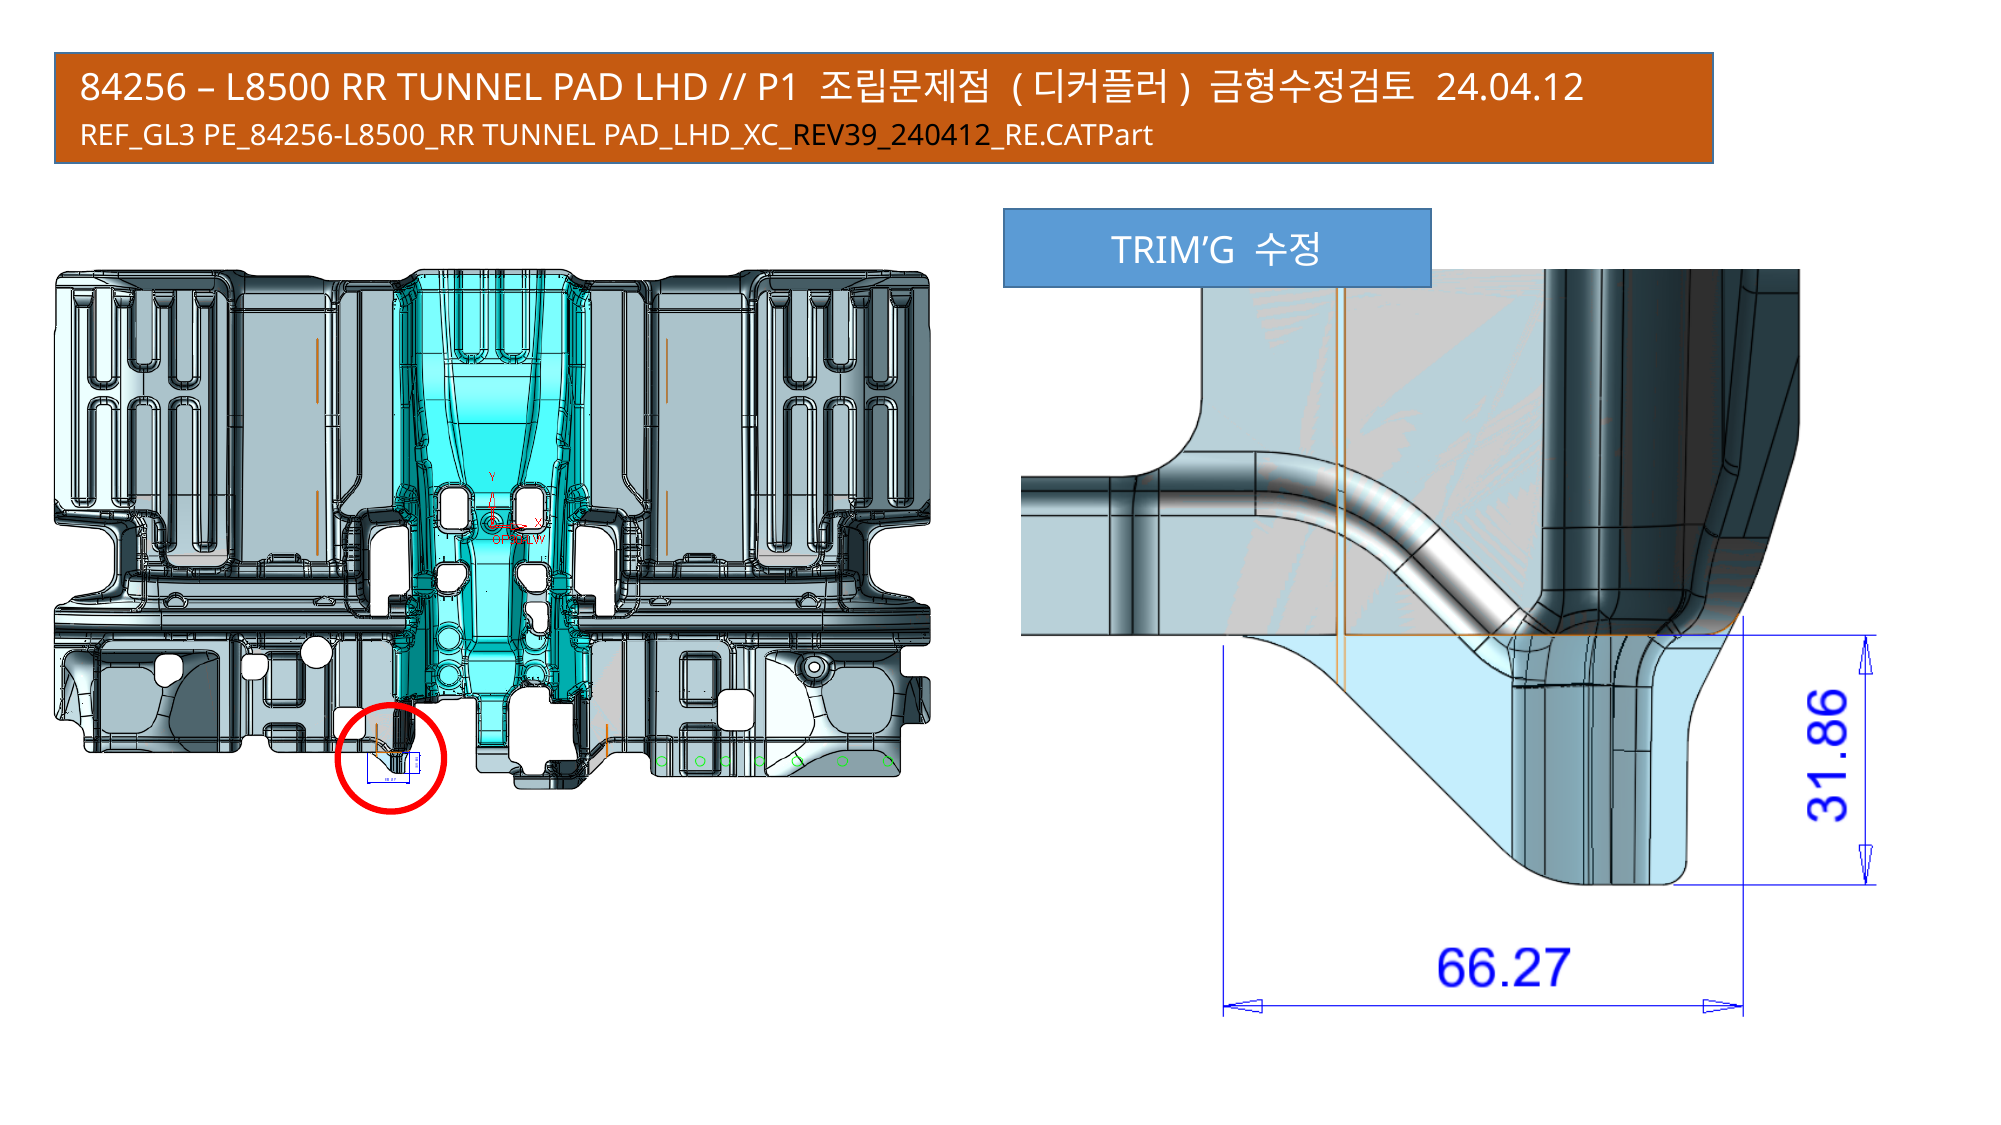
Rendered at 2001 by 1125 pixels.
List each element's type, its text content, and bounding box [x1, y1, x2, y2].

text_box 84256 – L8500 RR TUNNEL PAD LHD // P1 조립문제점 (디커플러) 금형수정검토 24.04.12 REF_GL3 PE_84256-L8500_RR TUNNEL PAD_LHD_XC_REV39_240412_RE.CATPart [54, 52, 1714, 164]
picture [28, 259, 962, 821]
picture [1021, 269, 1954, 1072]
text_box TRIM’G 수정 [1003, 208, 1432, 288]
